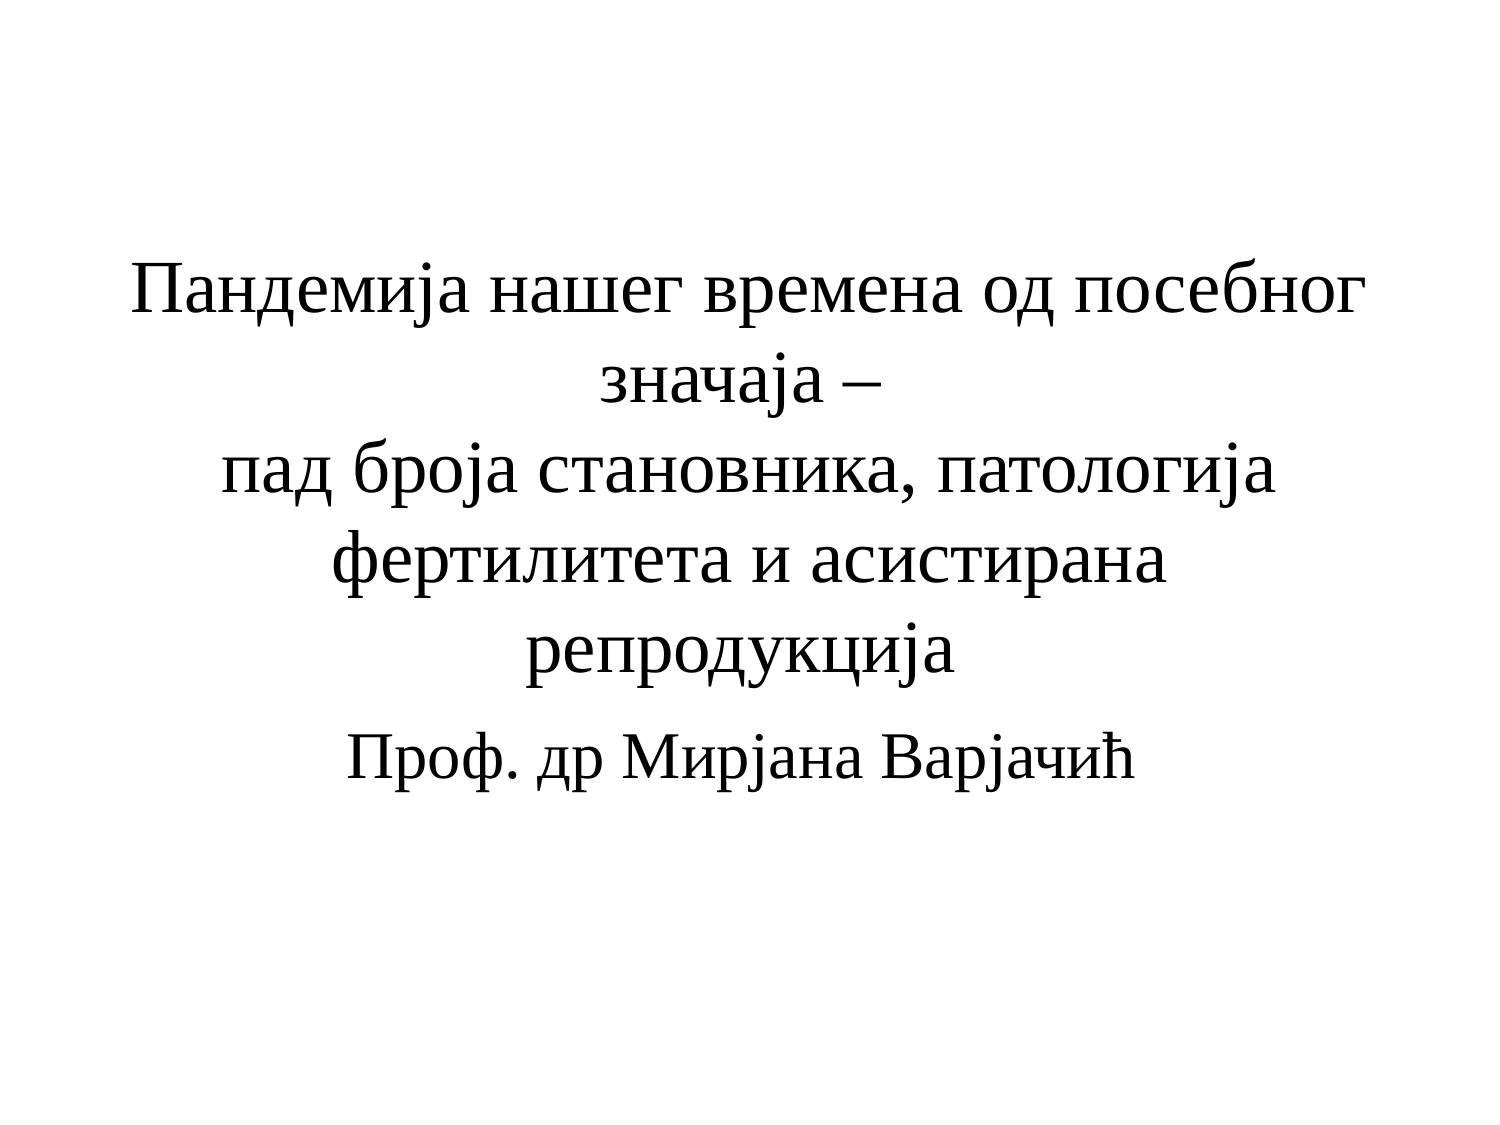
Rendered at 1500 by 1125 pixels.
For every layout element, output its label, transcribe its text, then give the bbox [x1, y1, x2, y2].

subtitle Проф. др Мирјана Варјачић [225, 704, 1275, 925]
title Пандемија нашег времена од посебног значаја – пад броја становника, патологија фертилитета и асистирана репродукција [112, 231, 1388, 693]
